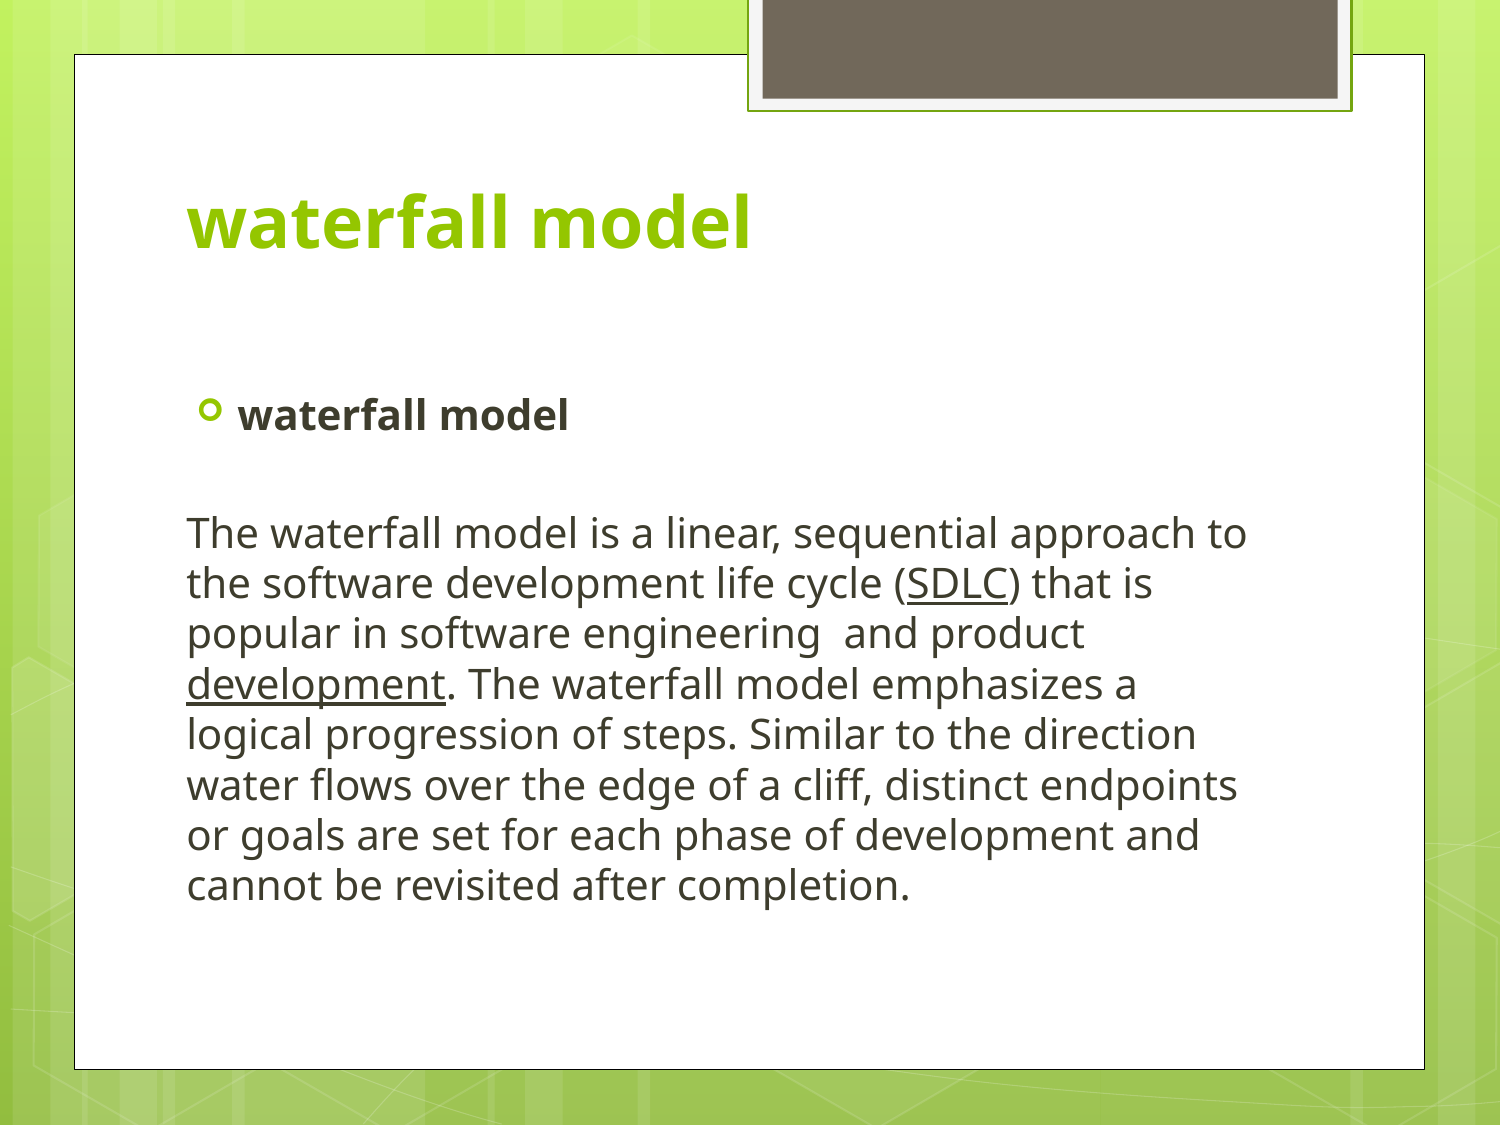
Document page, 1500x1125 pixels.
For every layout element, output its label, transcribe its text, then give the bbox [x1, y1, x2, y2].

title waterfall model [171, 168, 1324, 357]
list waterfall model The waterfall model is a linear, sequential approach to the software development life cycle (SDLC) that is popular in software engineering and product development. The waterfall model emphasizes a logical progression of steps. Similar to the direction water flows over the edge of a cliff, distinct endpoints or goals are set for each phase of development and cannot be revisited after completion. [171, 381, 1283, 957]
